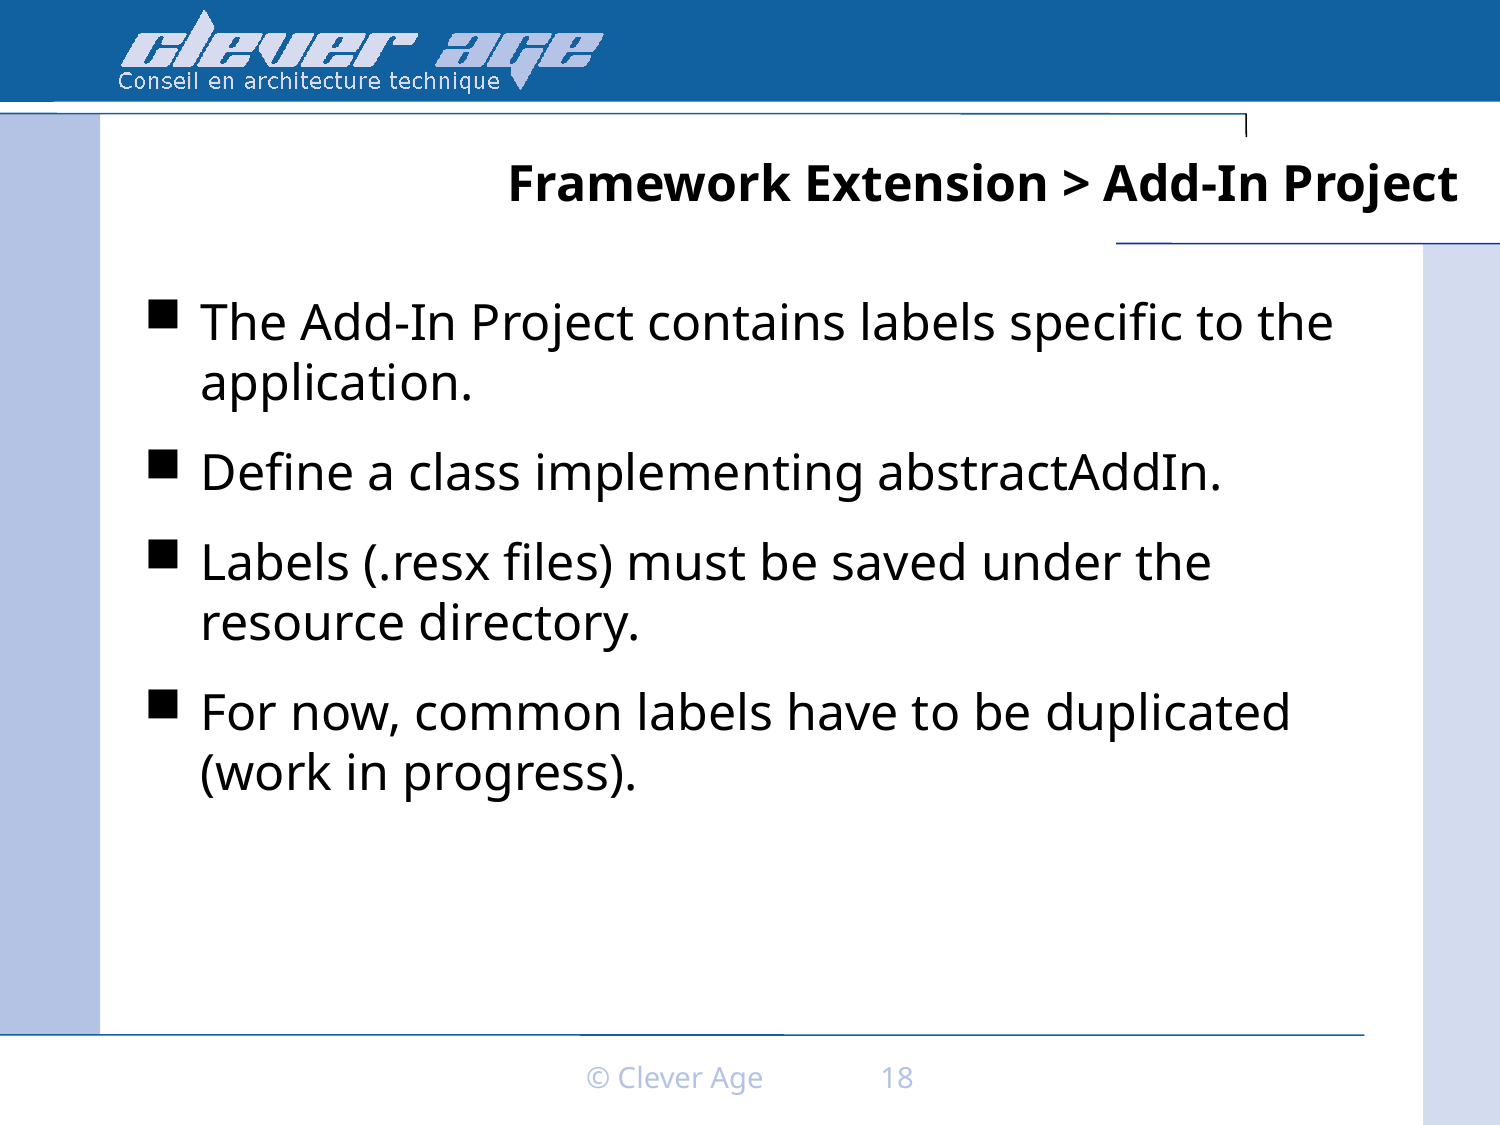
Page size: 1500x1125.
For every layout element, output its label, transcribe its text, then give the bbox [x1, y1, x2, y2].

list The Add-In Project contains labels specific to the application. Define a class implementing abstractAddIn. Labels (.resx files) must be saved under the resource directory. For now, common labels have to be duplicated (work in progress). [144, 290, 1423, 434]
title Framework Extension > Add-In Project [143, 124, 1463, 238]
picture [96, 0, 620, 110]
